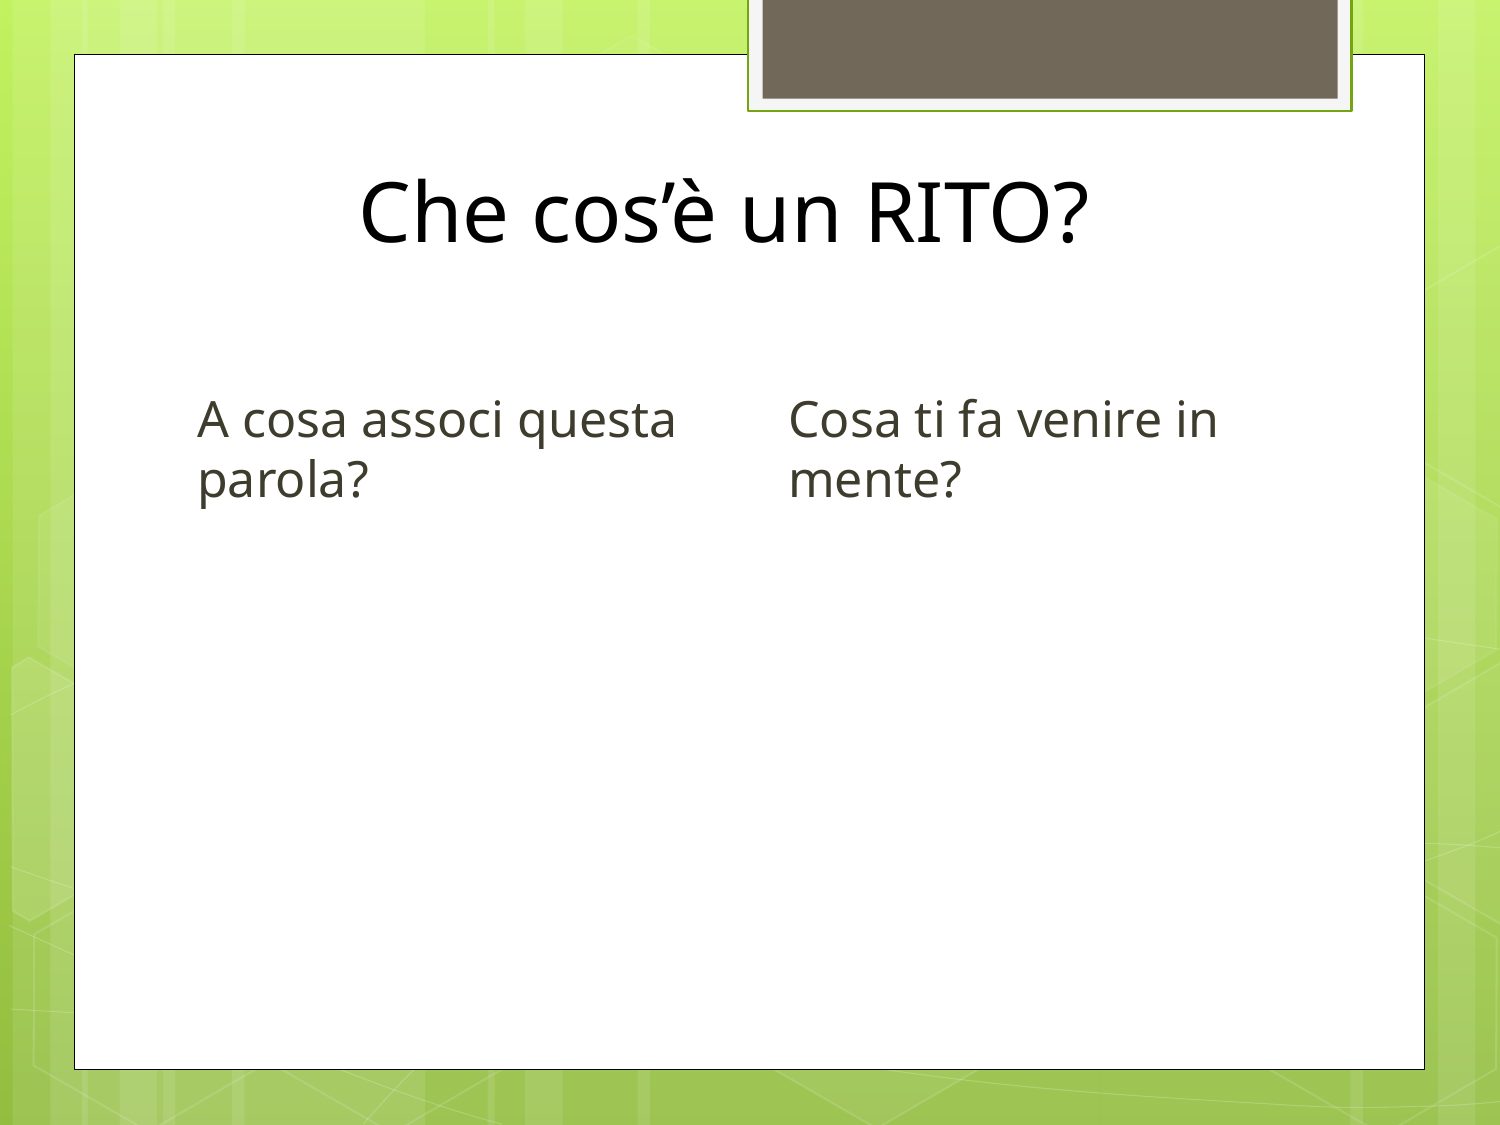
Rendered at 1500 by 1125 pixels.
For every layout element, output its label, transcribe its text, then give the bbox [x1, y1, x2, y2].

list Cosa ti fa venire in mente? [761, 379, 1323, 953]
list A cosa associ questa parola? [171, 379, 732, 953]
title Che cos’è un RITO? [159, 149, 1312, 268]
